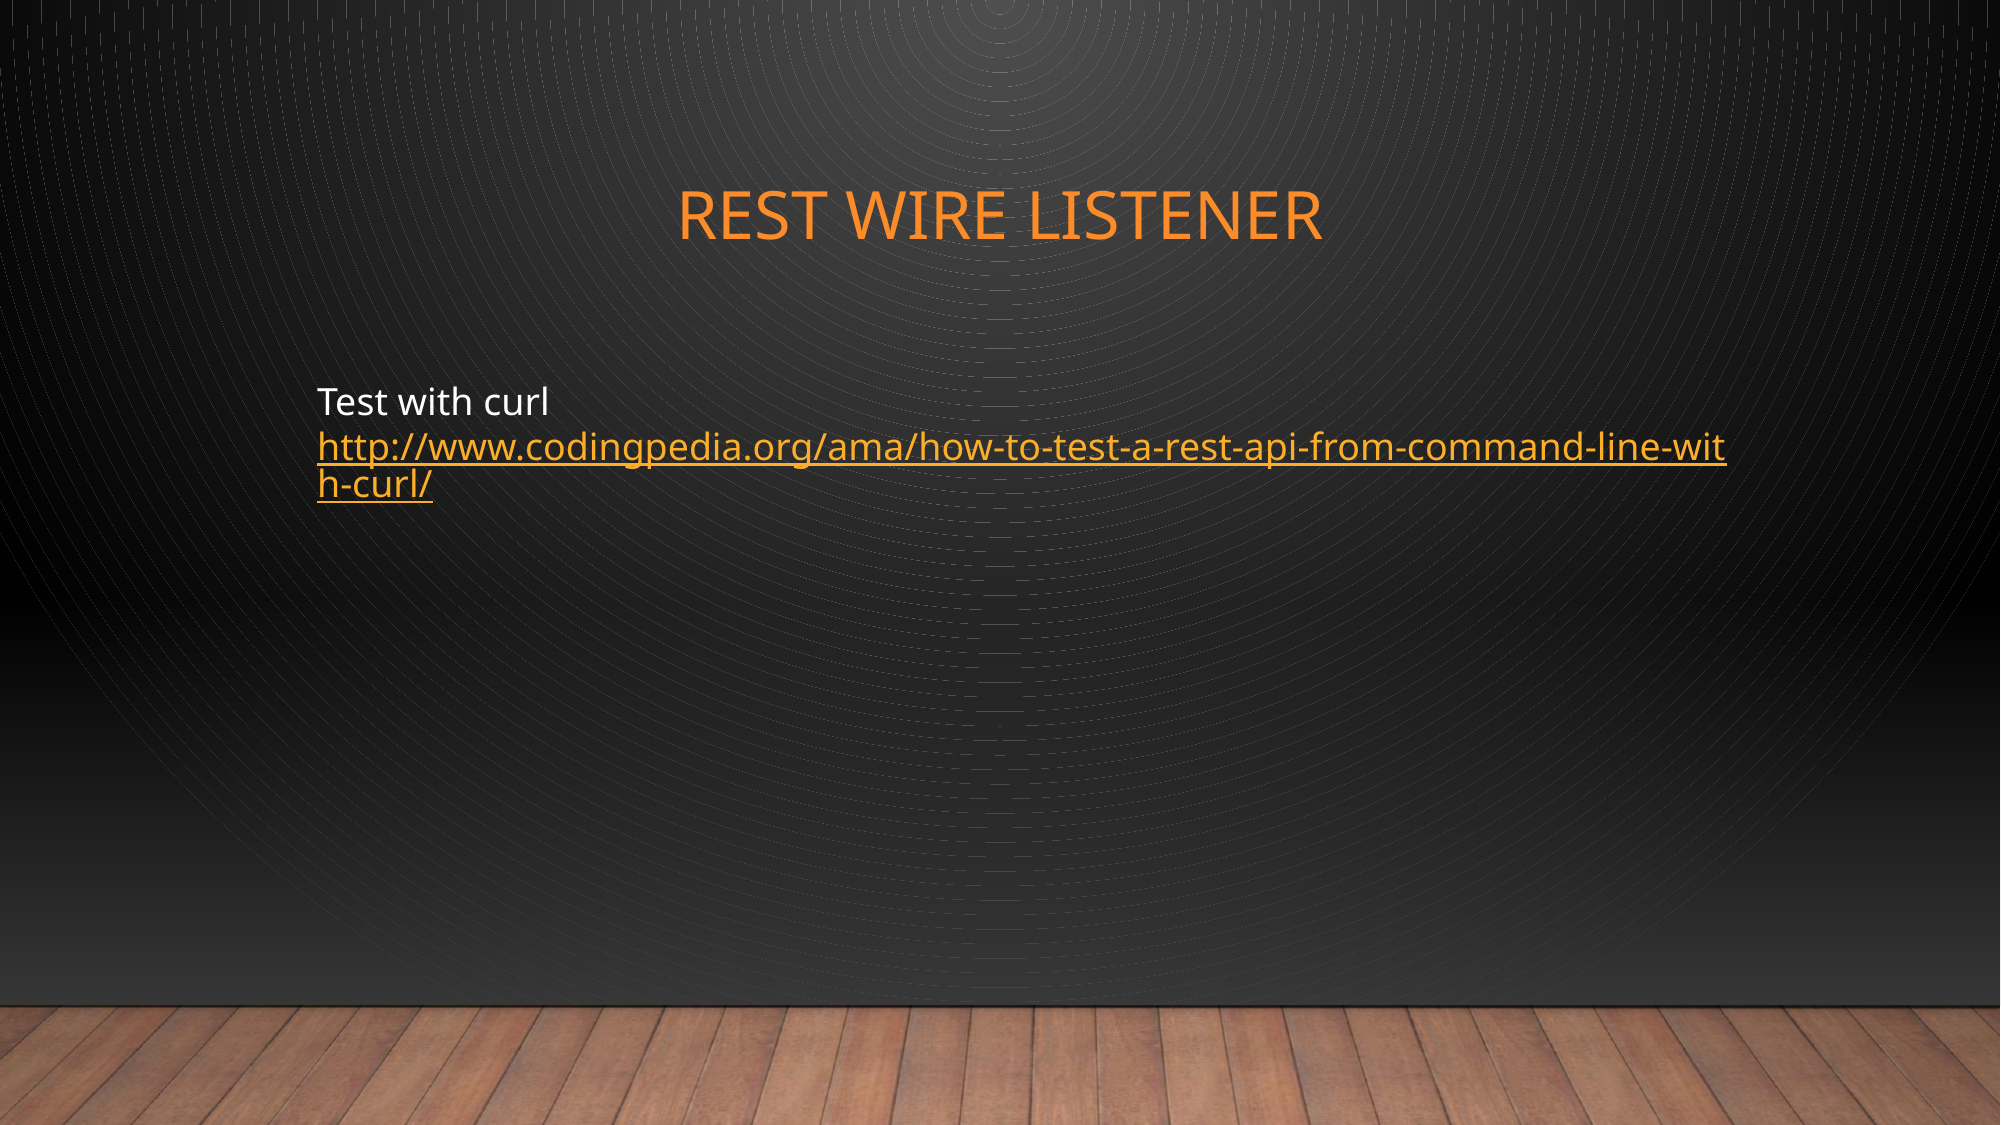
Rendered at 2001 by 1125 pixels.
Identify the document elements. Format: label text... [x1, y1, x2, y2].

text_box Test with curl http://www.codingpedia.org/ama/how-to-test-a-rest-api-from-command-line-with-curl/ [302, 325, 1743, 527]
picture [0, 1005, 2000, 1125]
title REST WIRE LISTENER [238, 131, 1763, 305]
